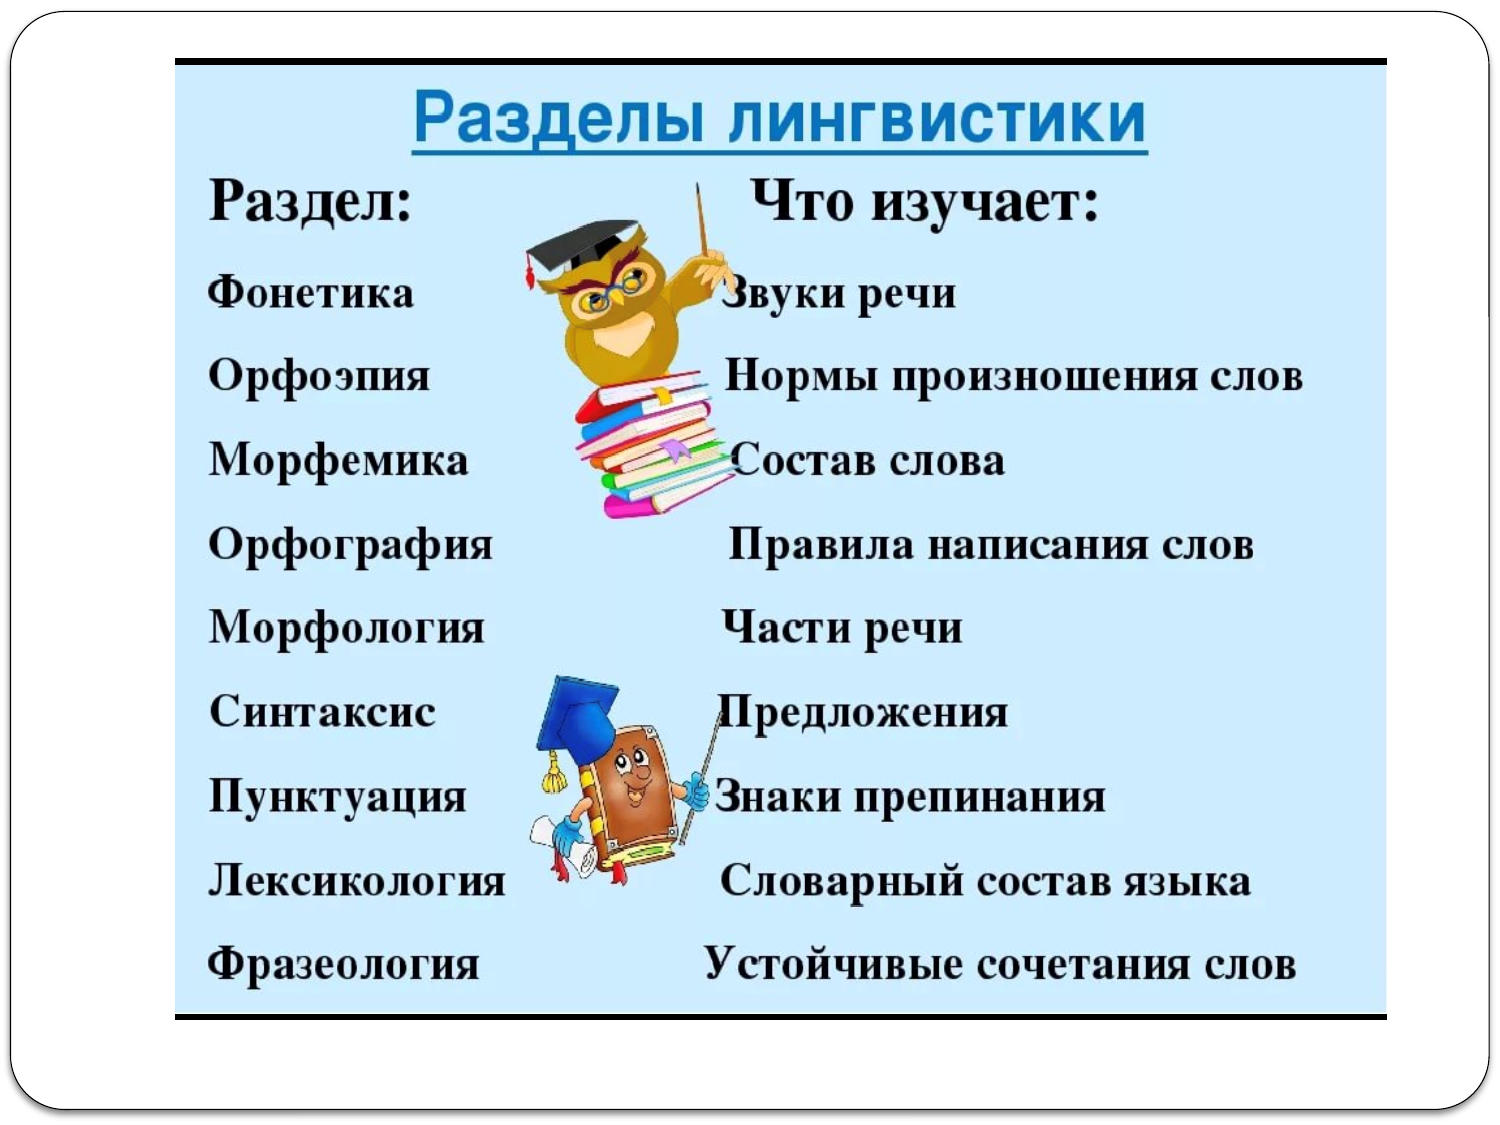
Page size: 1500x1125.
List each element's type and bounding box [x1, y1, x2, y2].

list [175, 58, 1387, 1020]
